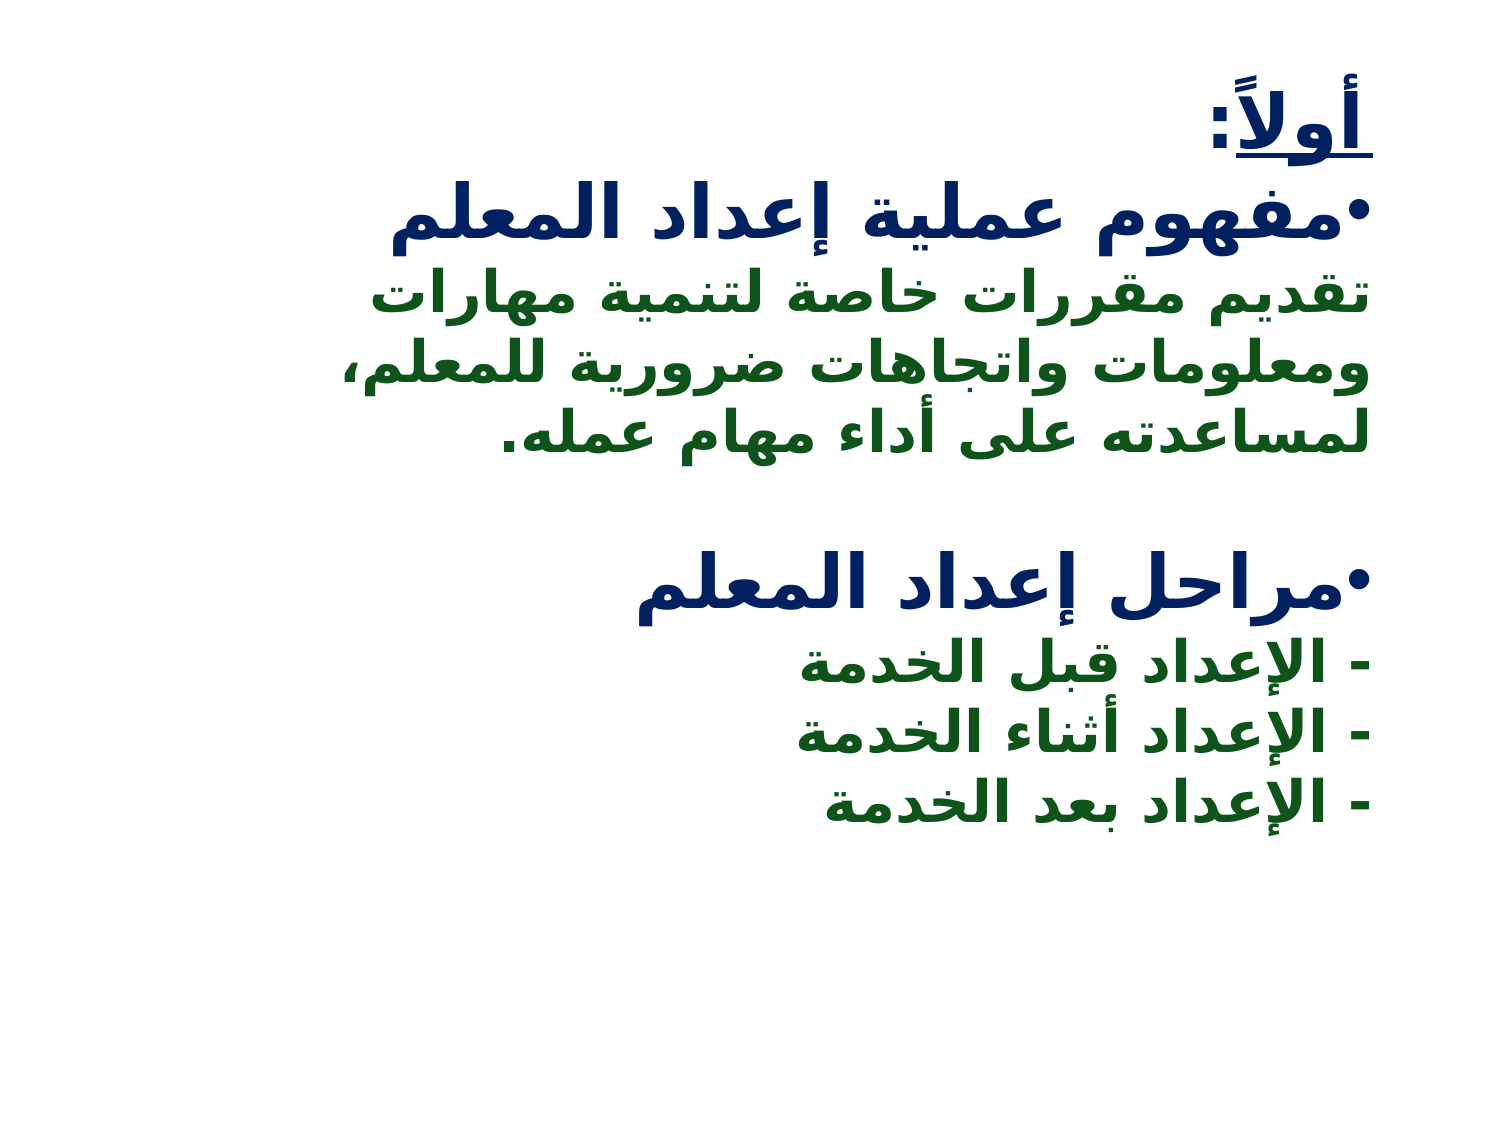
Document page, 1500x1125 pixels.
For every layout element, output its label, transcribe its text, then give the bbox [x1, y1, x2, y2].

text_box أولاً: مفهوم عملية إعداد المعلم تقديم مقررات خاصة لتنمية مهارات ومعلومات واتجاهات ضرورية للمعلم، لمساعدته على أداء مهام عمله. مراحل إعداد المعلم - الإعداد قبل الخدمة - الإعداد أثناء الخدمة - الإعداد بعد الخدمة [100, 66, 1388, 976]
